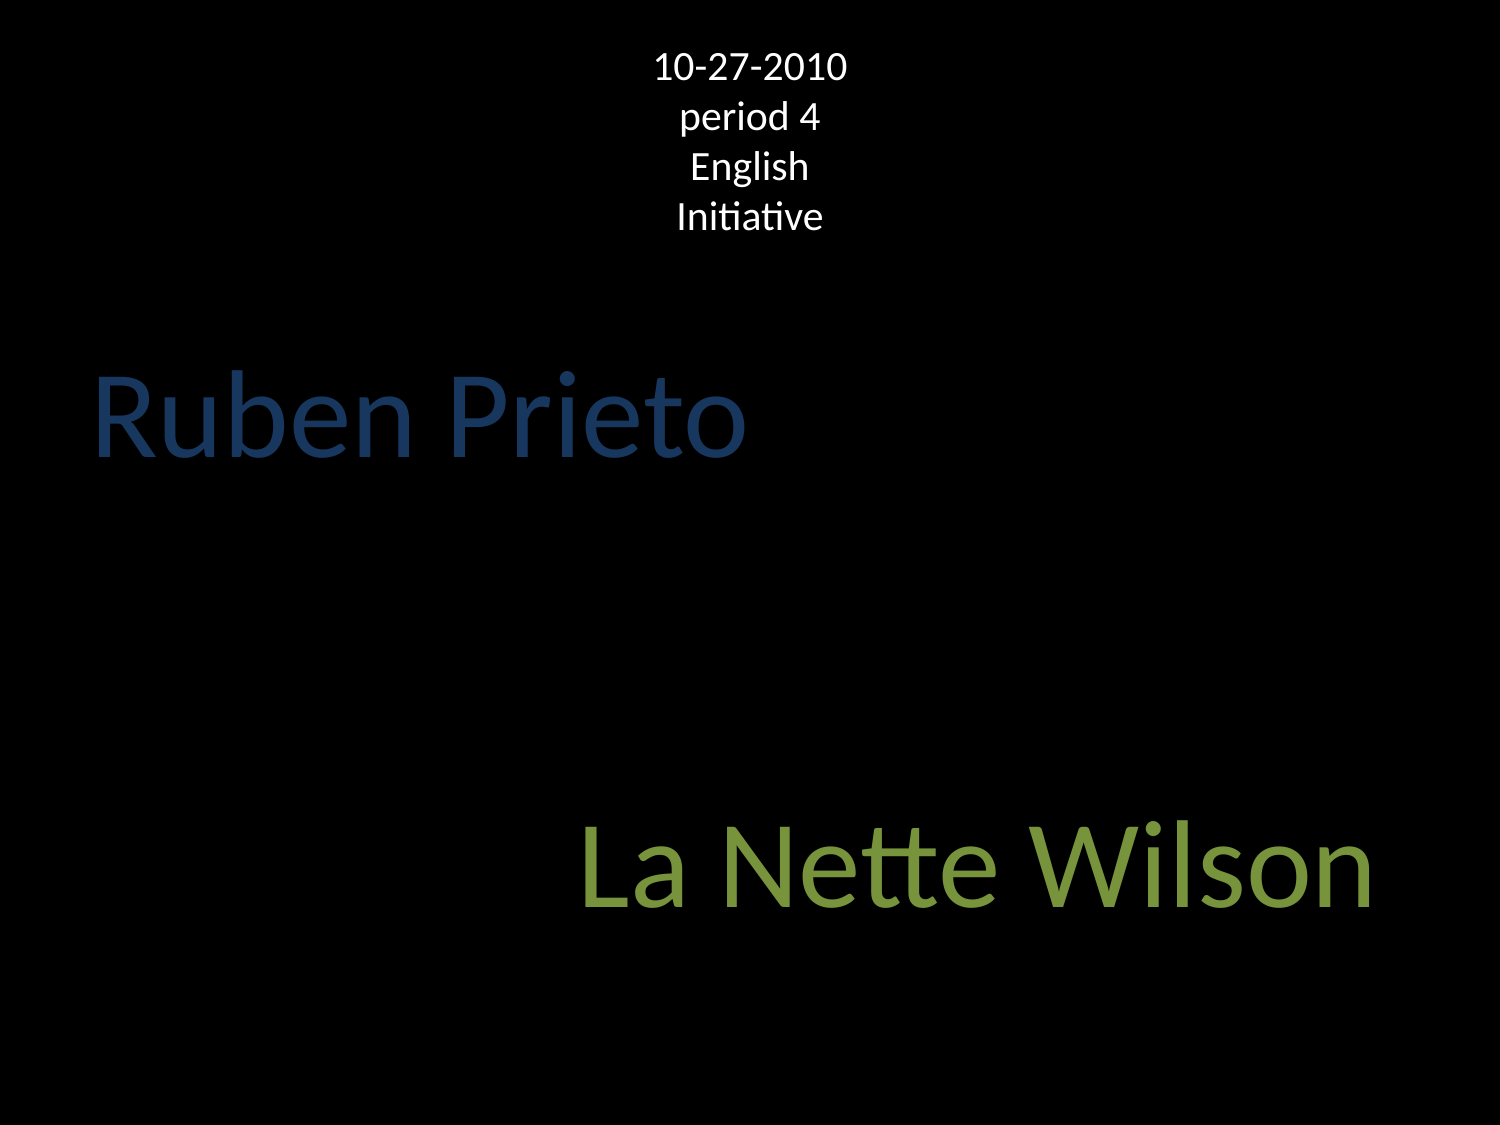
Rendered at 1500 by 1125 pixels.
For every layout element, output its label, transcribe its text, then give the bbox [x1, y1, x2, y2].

list Ruben Prieto [74, 324, 888, 526]
list La Nette Wilson [562, 774, 1426, 1006]
title 10-27-2010 period 4 English Initiative [74, 44, 1426, 233]
